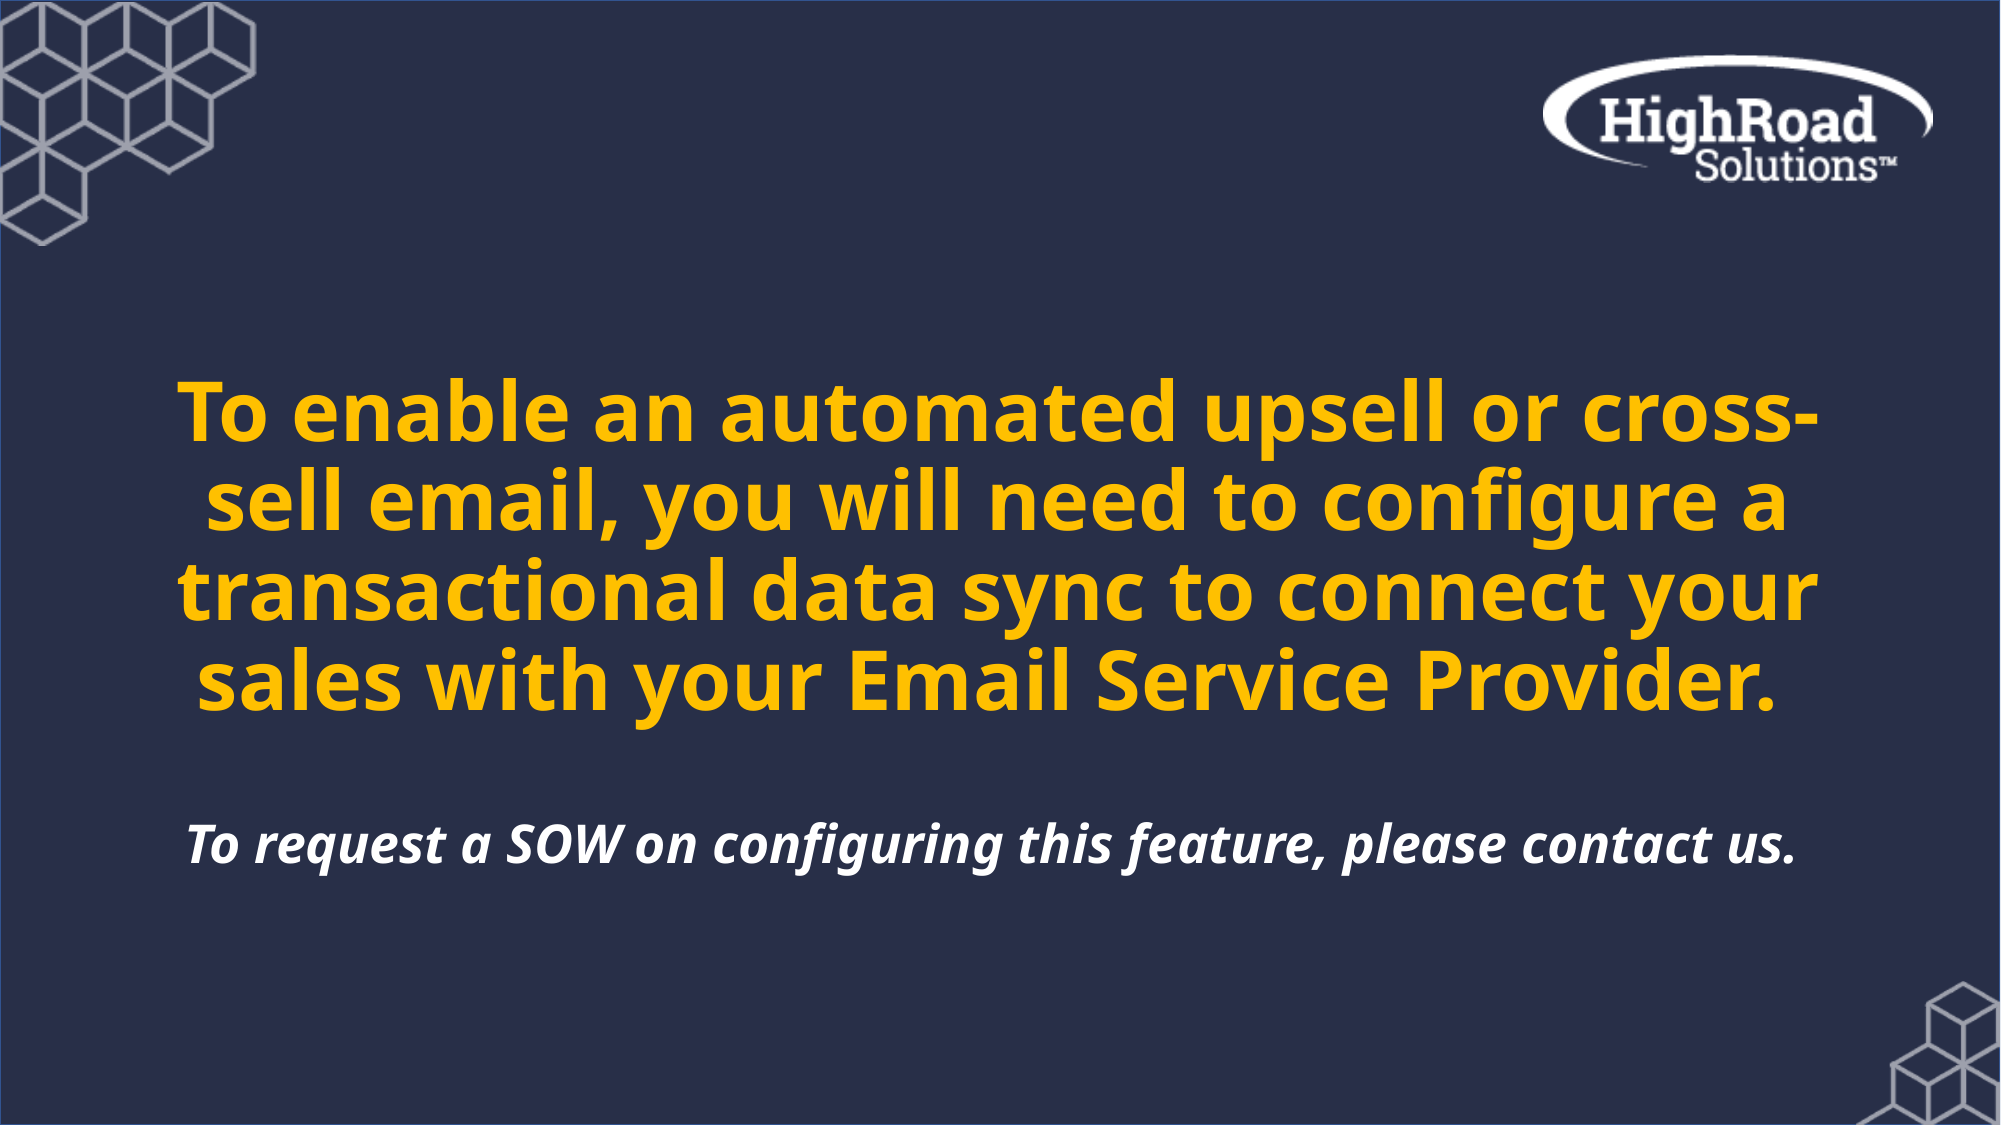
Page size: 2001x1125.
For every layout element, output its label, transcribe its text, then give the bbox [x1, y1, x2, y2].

picture [0, 2, 330, 246]
picture [1855, 981, 2000, 1125]
picture [1543, 54, 1933, 183]
title To enable an automated upsell or cross-sell email, you will need to configure a transactional data sync to connect your sales with your Email Service Provider. To request a SOW on configuring this feature, please contact us. [136, 280, 1862, 883]
